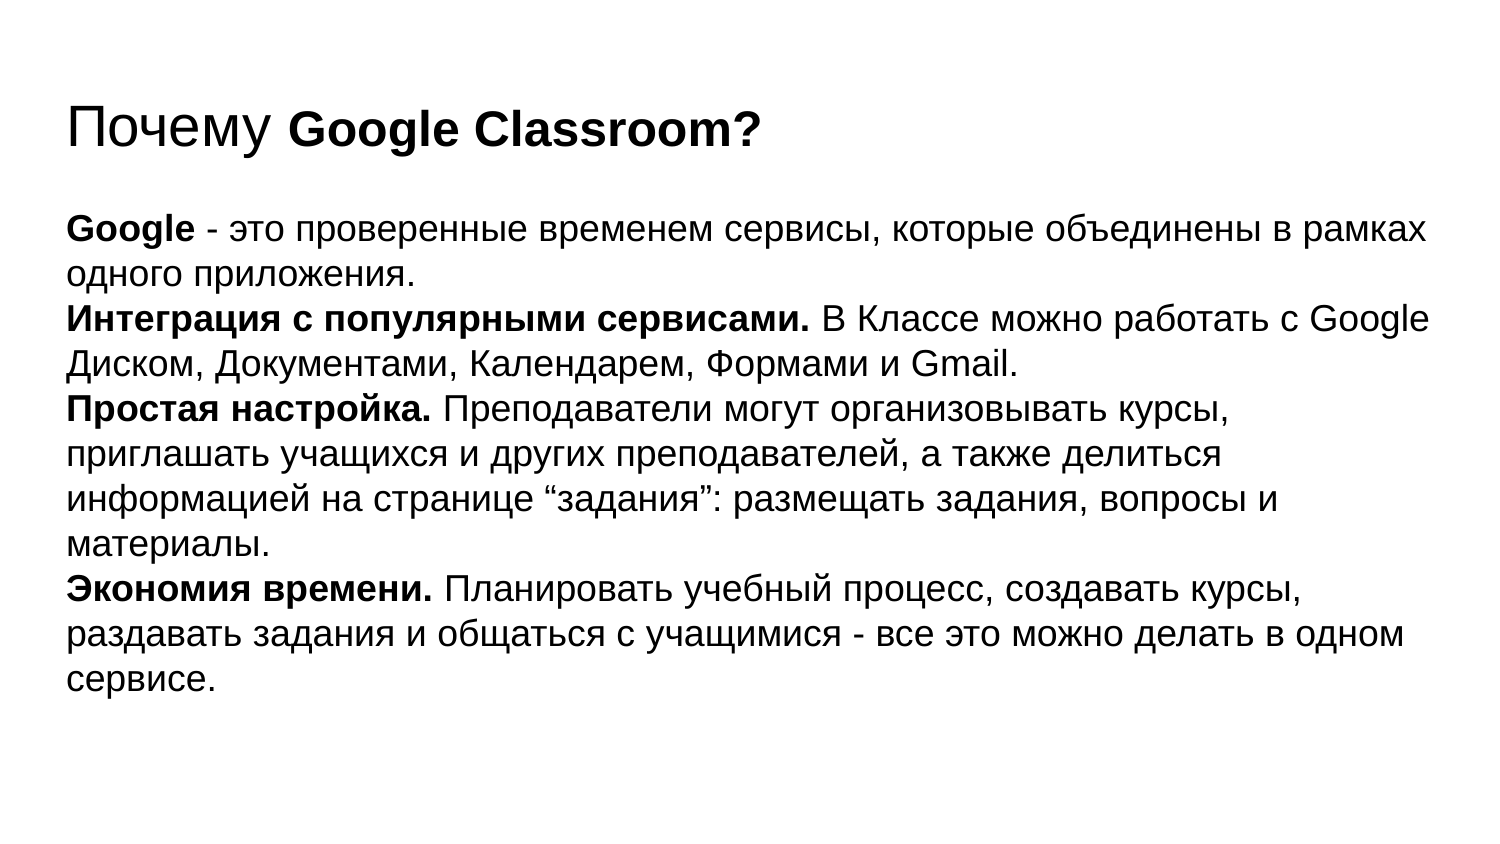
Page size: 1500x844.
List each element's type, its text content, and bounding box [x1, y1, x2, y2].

title Почему Google Classroom? [51, 72, 1449, 167]
list Google - это проверенные временем сервисы, которые объединены в рамках одного приложения. Интеграция с популярными сервисами. В Классе можно работать с Google Диском, Документами, Календарем, Формами и Gmail. Простая настройка. Преподаватели могут организовывать курсы, приглашать учащихся и других преподавателей, а также делиться информацией на странице “задания”: размещать задания, вопросы и материалы. Экономия времени. Планировать учебный процесс, создавать курсы, раздавать задания и общаться с учащимися - все это можно делать в одном сервисе. [51, 189, 1449, 750]
